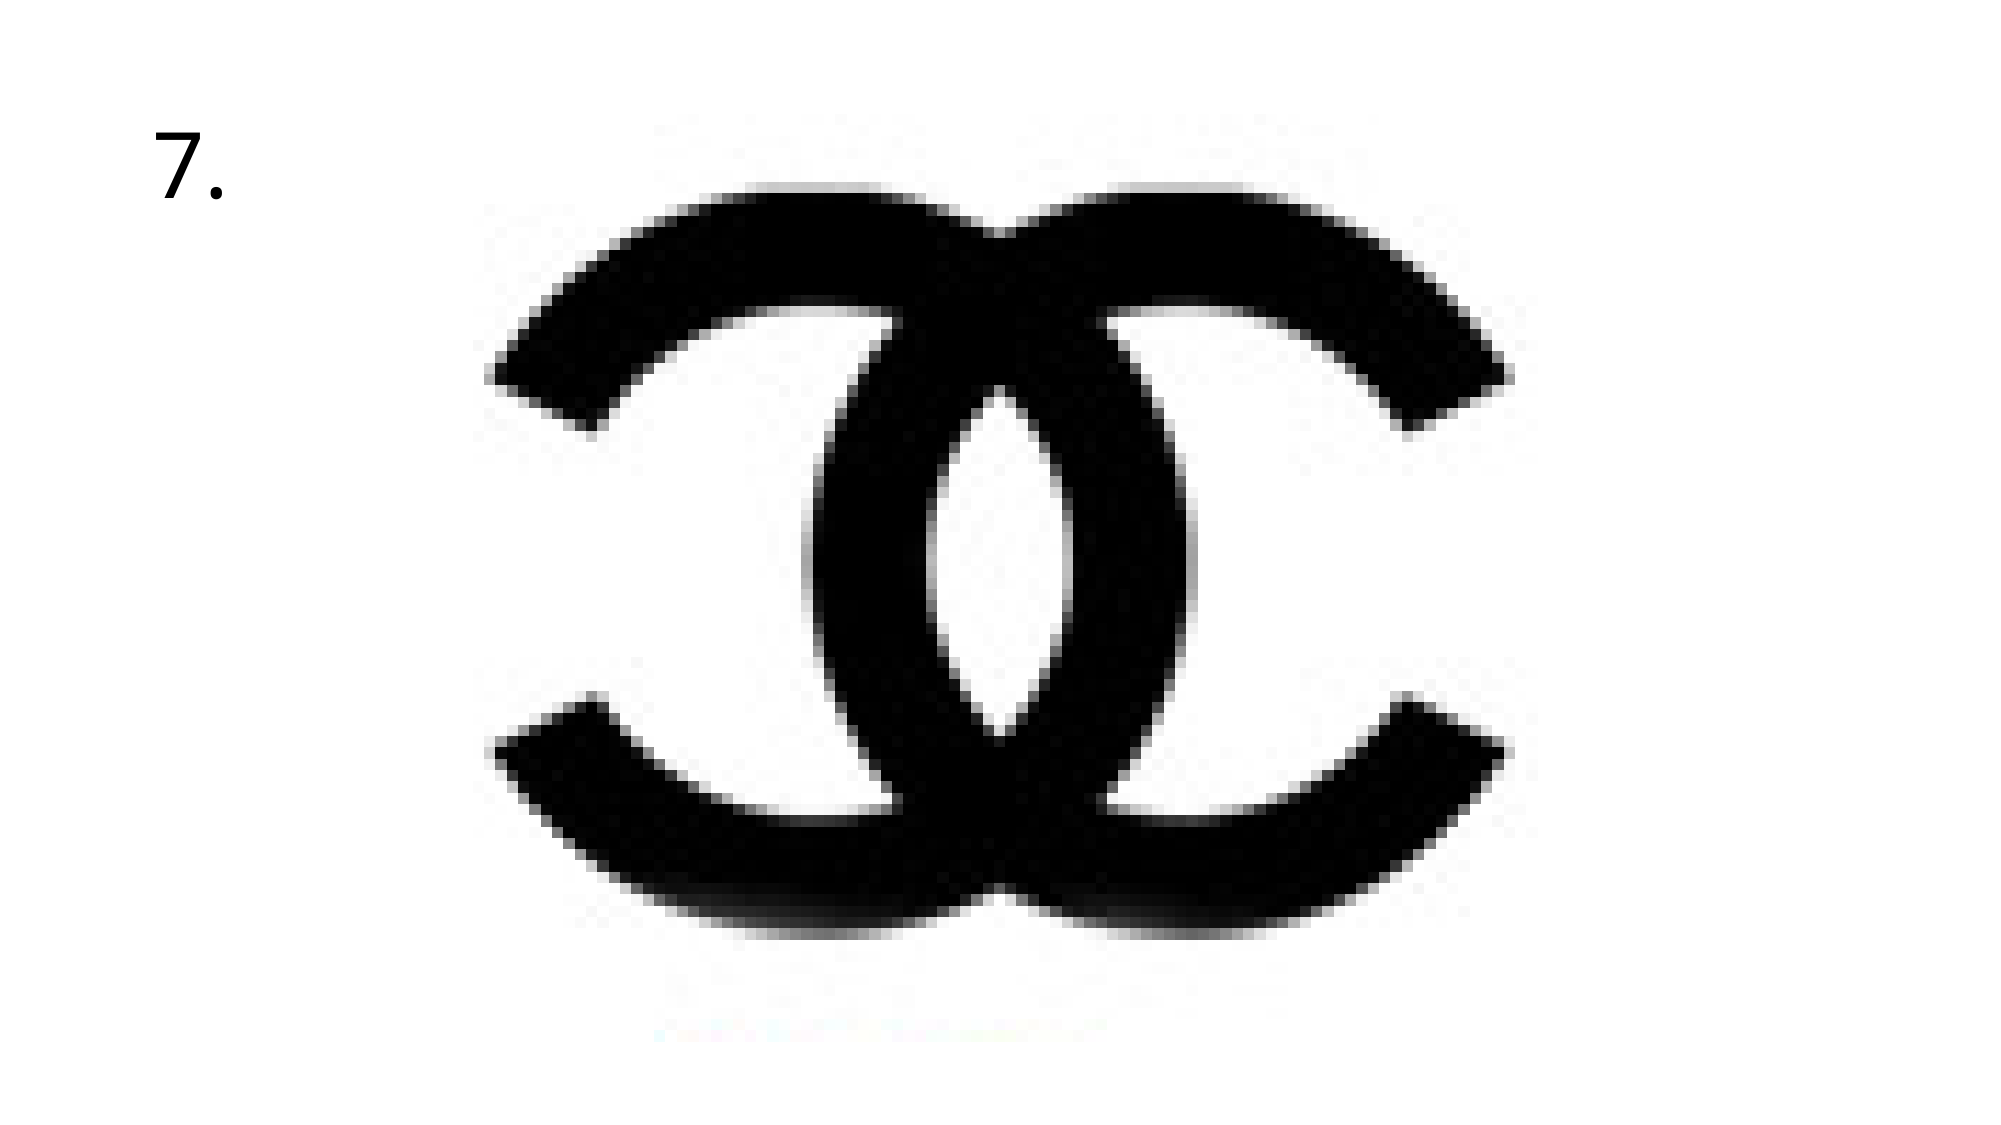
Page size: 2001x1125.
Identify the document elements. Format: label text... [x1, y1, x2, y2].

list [462, 69, 1538, 1042]
title 7. [137, 59, 1863, 278]
